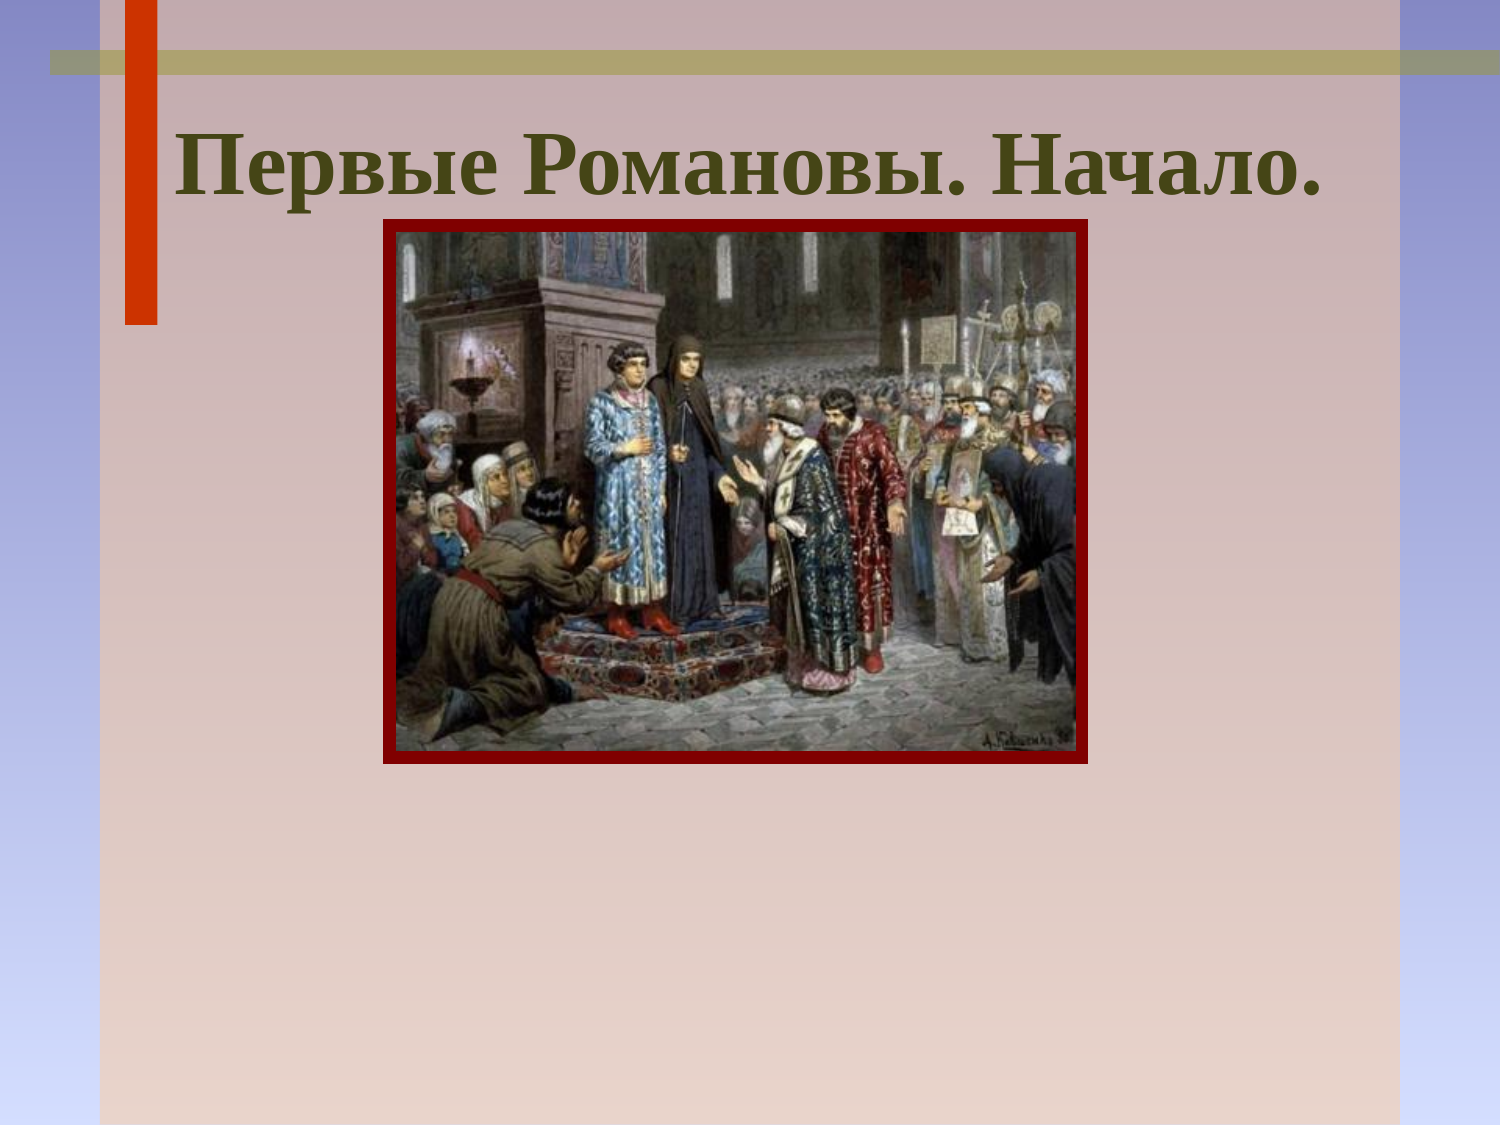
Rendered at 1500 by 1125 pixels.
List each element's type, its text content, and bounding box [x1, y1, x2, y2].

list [395, 231, 1076, 752]
title Первые Романовы. Начало. [112, 19, 1388, 207]
